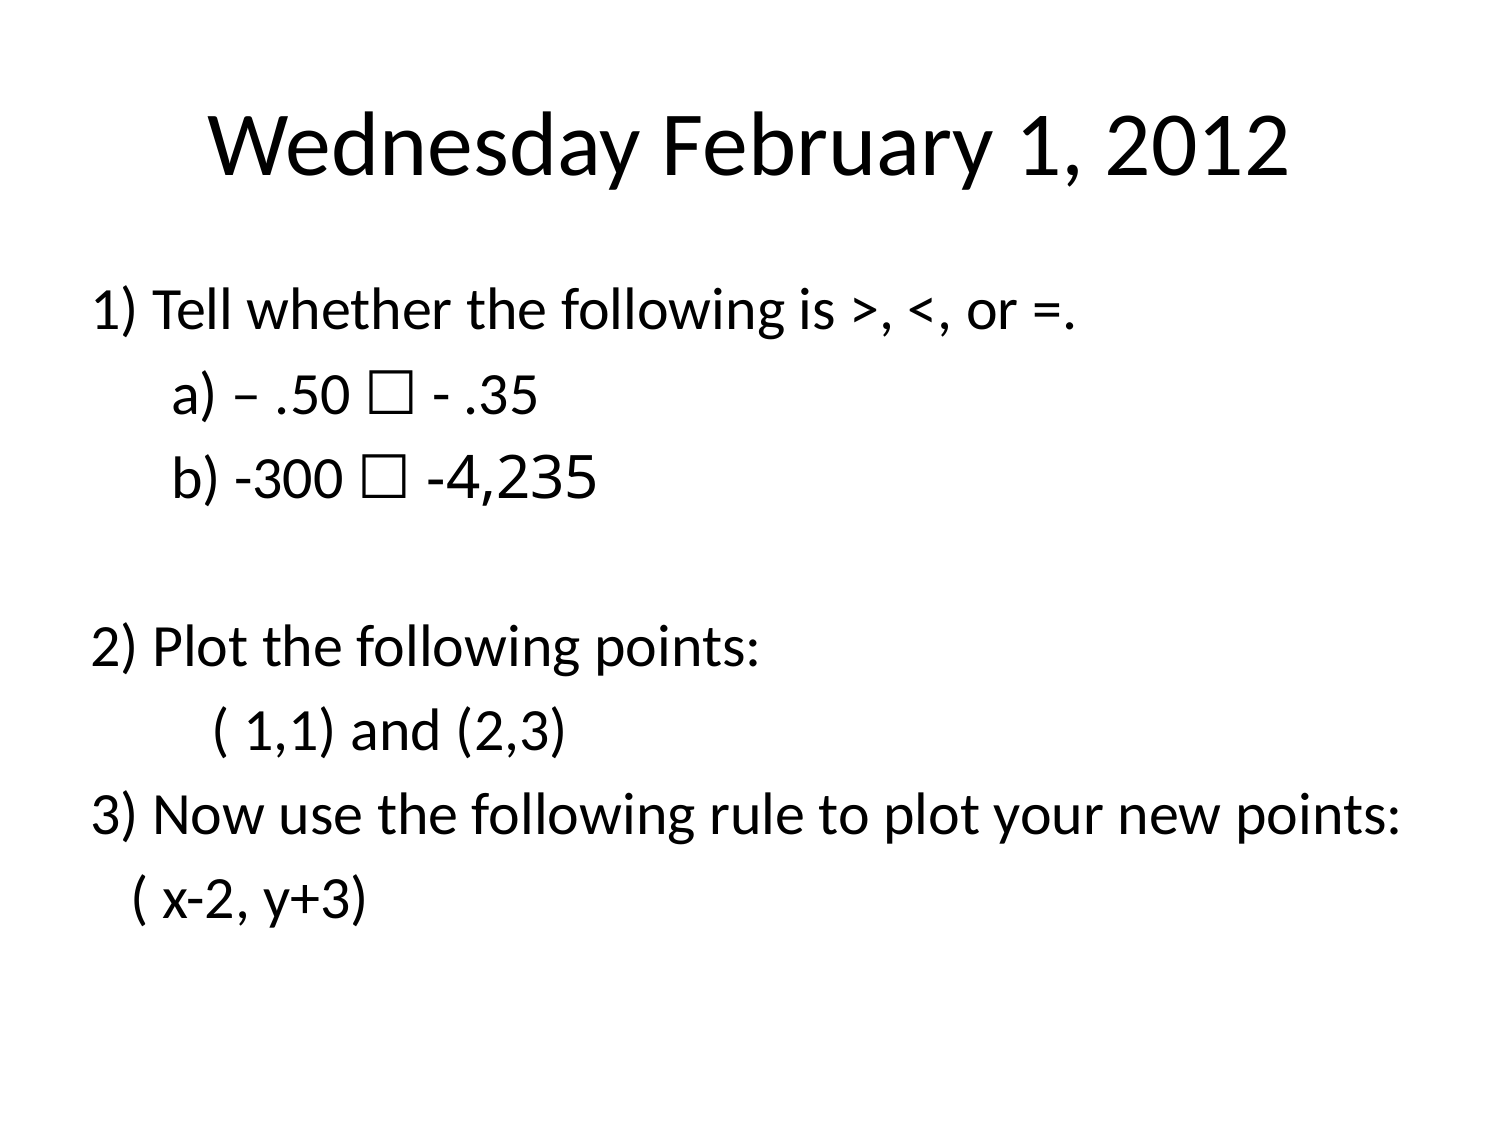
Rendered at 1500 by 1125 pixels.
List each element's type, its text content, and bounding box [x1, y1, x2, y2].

title Wednesday February 1, 2012 [75, 45, 1425, 233]
list 1) Tell whether the following is >, <, or =. a) – .50 ☐ - .35 b) -300 ☐ -4,235 2) Plot the following points: ( 1,1) and (2,3) 3) Now use the following rule to plot your new points: ( x-2, y+3) [75, 262, 1425, 1005]
